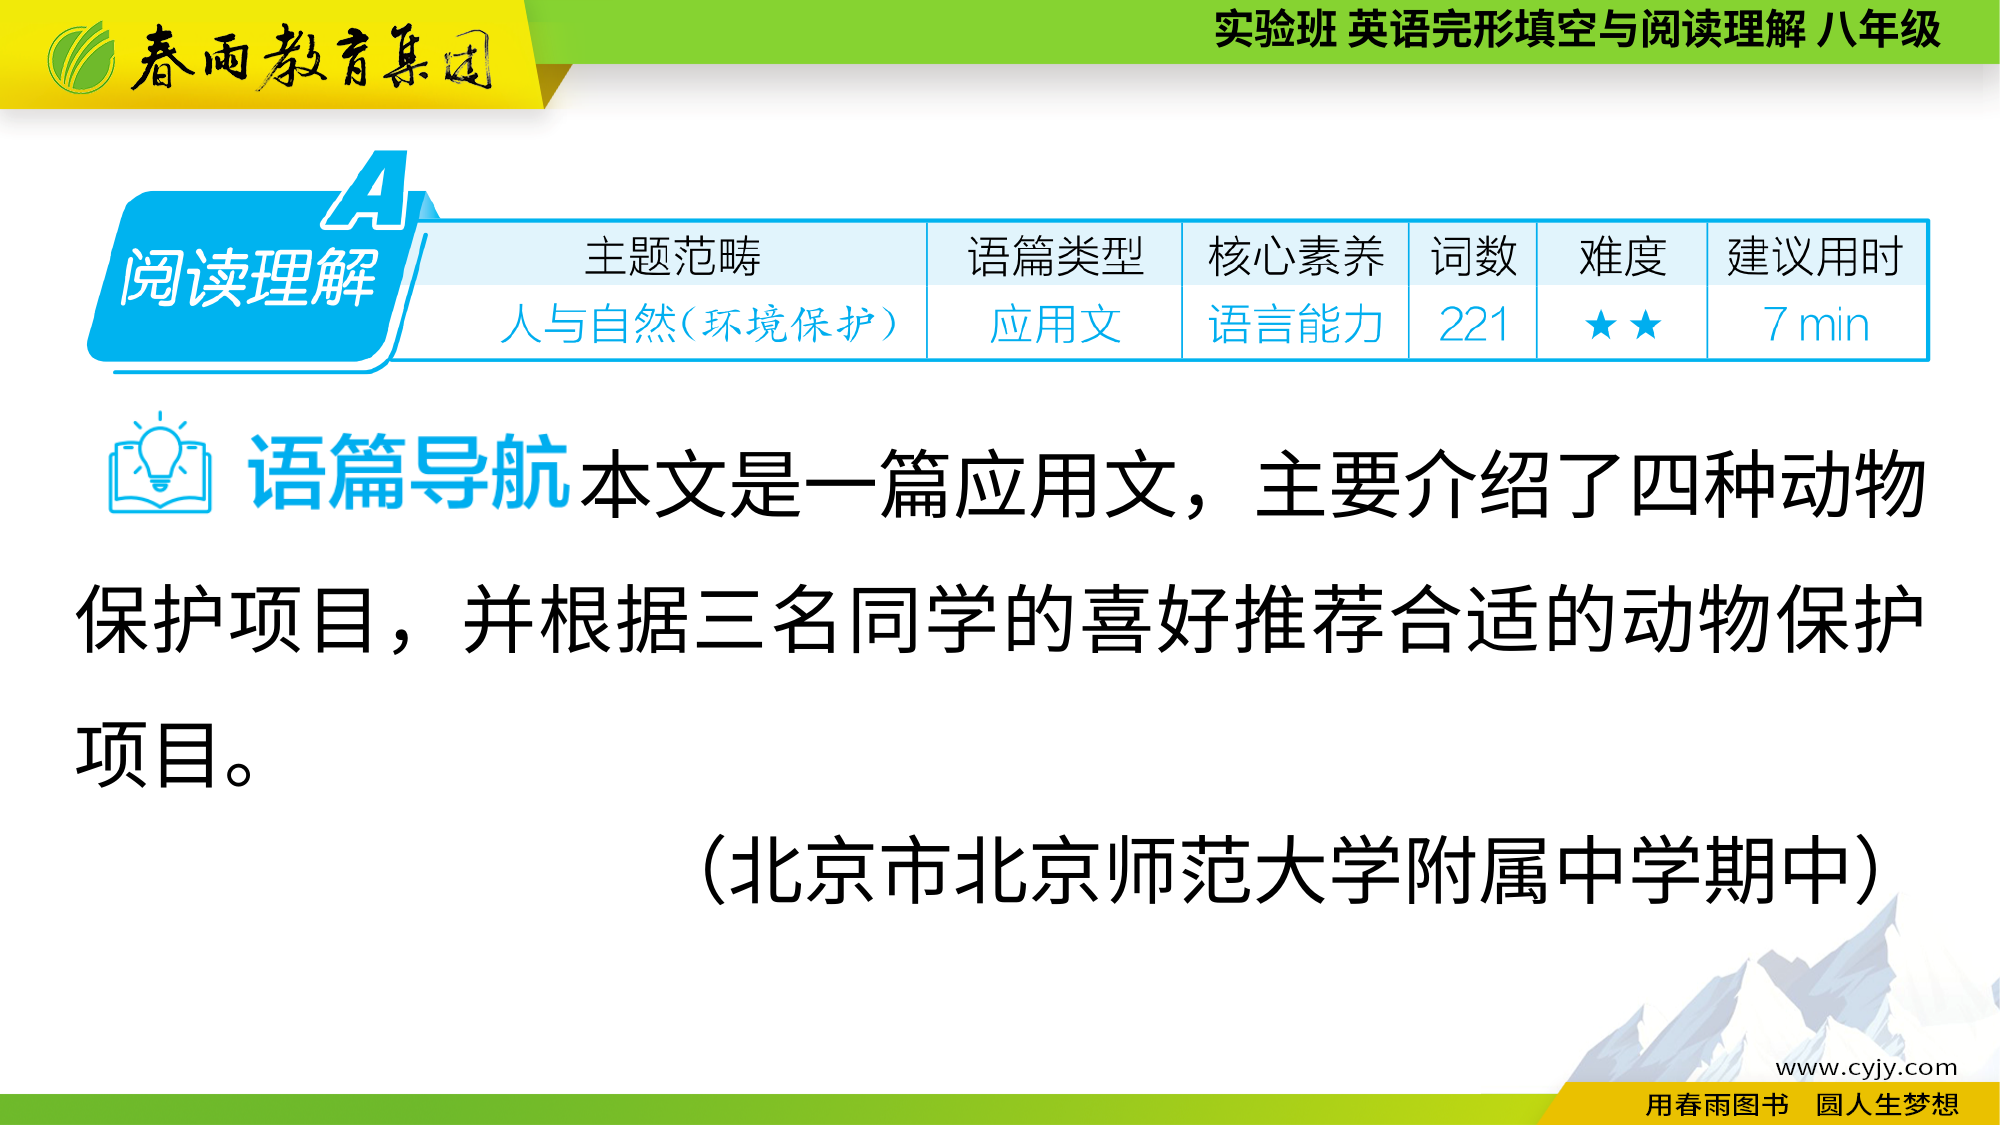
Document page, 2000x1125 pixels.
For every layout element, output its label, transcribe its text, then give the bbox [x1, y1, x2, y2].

list （北京市北京师范大学附属中学期中） [59, 806, 1944, 906]
picture [0, 0, 2000, 1125]
text_box 本文是一篇应用文，主要介绍了四种动物保护项目，并根据三名同学的喜好推荐合适的动物保护项目。 [59, 385, 1944, 806]
